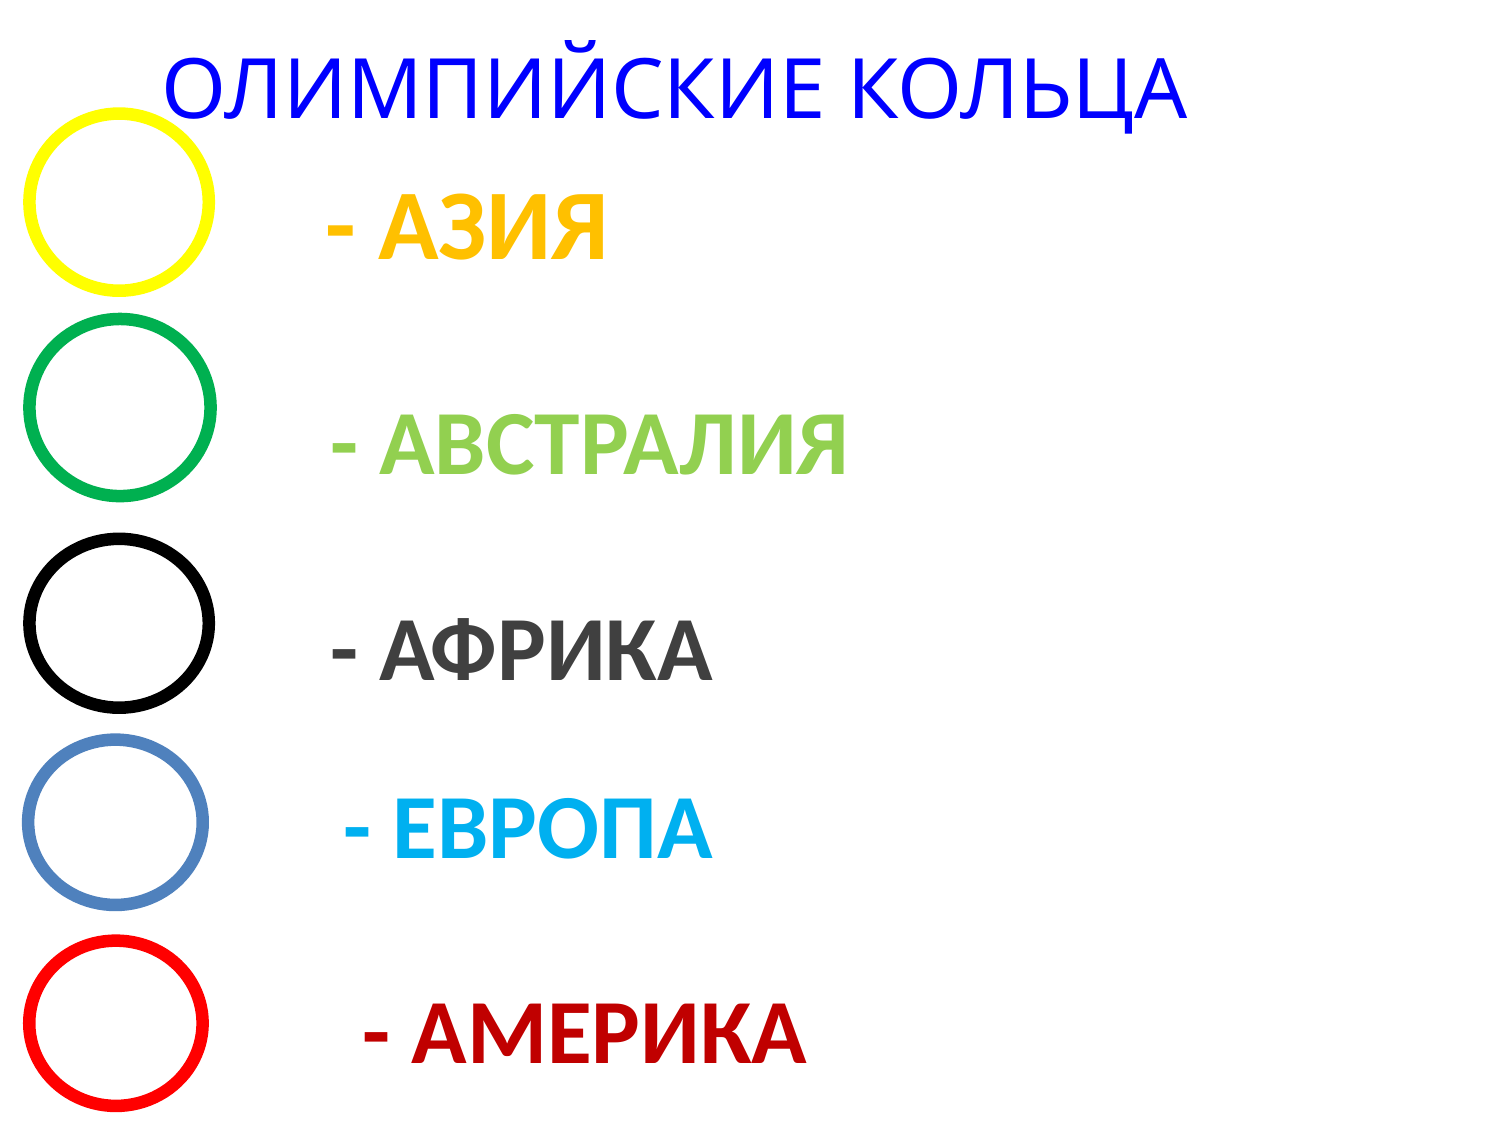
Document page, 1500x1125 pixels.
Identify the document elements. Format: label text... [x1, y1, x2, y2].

text_box ОЛИМПИЙСКИЕ КОЛЬЦА [146, 28, 1500, 143]
text_box [27, 111, 211, 293]
text_box - АВСТРАЛИЯ [316, 375, 865, 500]
text_box [27, 316, 213, 499]
text_box [27, 536, 211, 710]
text_box - ЕВРОПА [329, 759, 728, 884]
text_box [26, 737, 205, 908]
text_box [27, 938, 205, 1109]
text_box - АМЕРИКА [348, 964, 823, 1090]
text_box - АФРИКА [316, 581, 729, 707]
text_box - АЗИЯ [310, 151, 625, 287]
